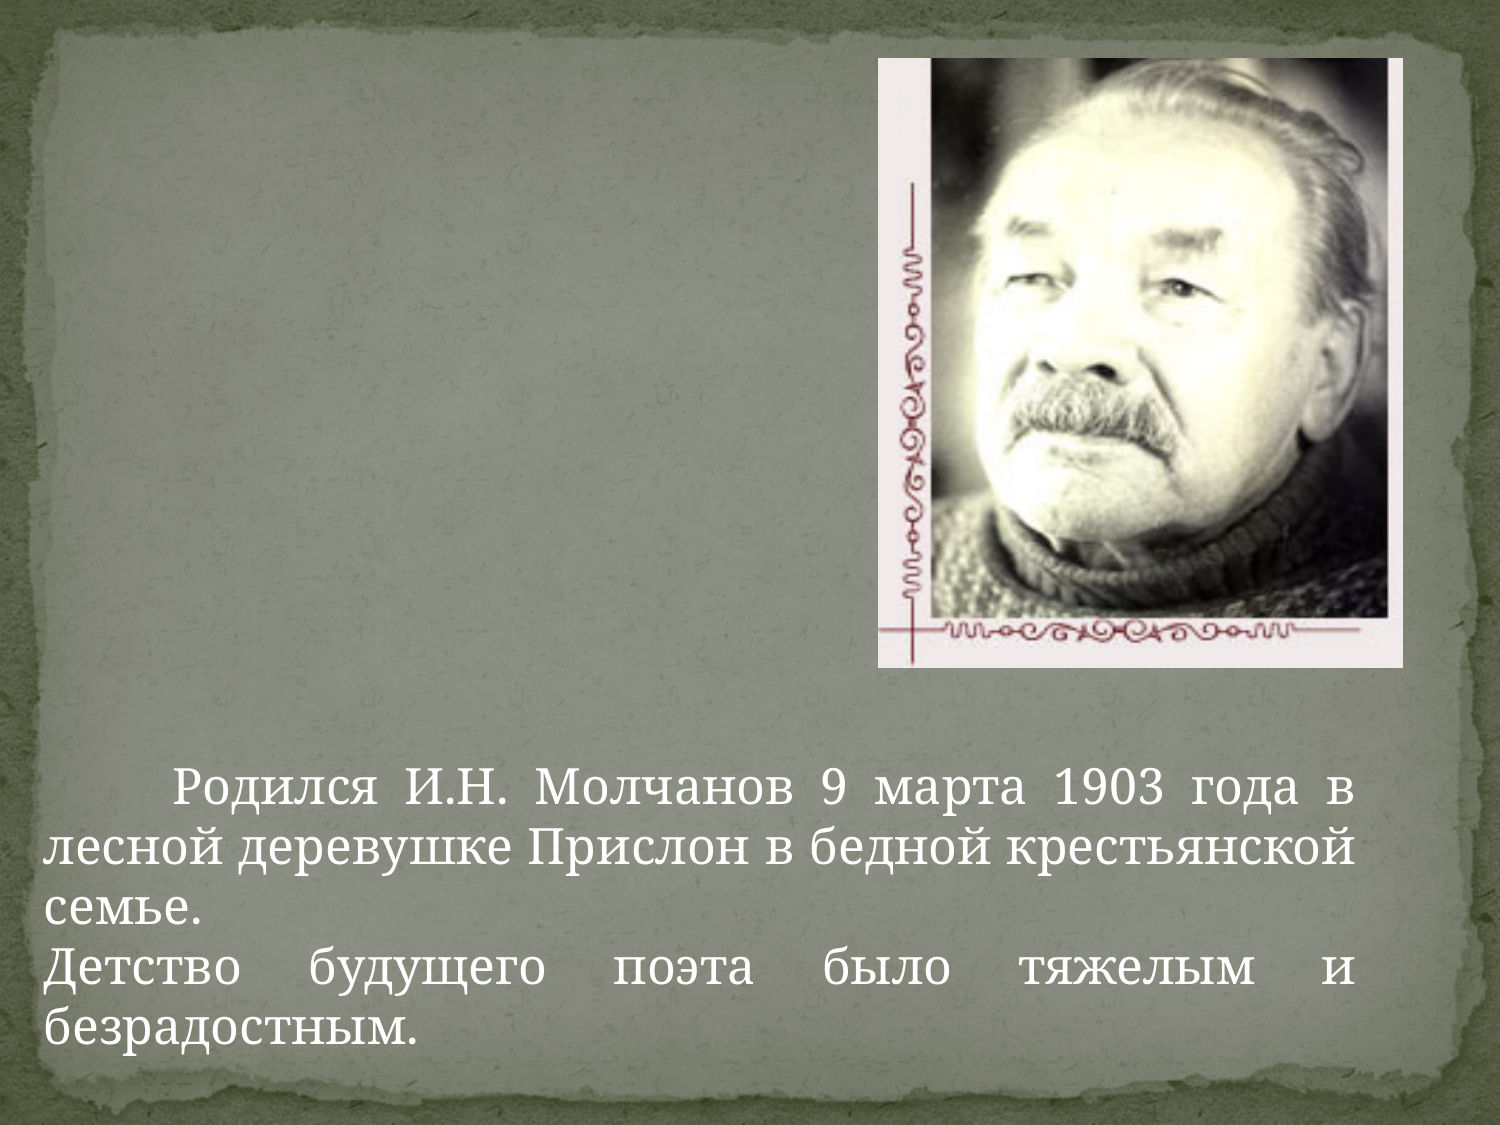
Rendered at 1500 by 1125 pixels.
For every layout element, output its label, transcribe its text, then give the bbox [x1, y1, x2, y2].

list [881, 61, 1401, 666]
text_box Родился И.Н. Молчанов 9 марта 1903 года в лесной деревушке Прислон в бедной крестьянской семье. Детство будущего поэта было тяжелым и безрадостным. [28, 746, 1372, 1062]
